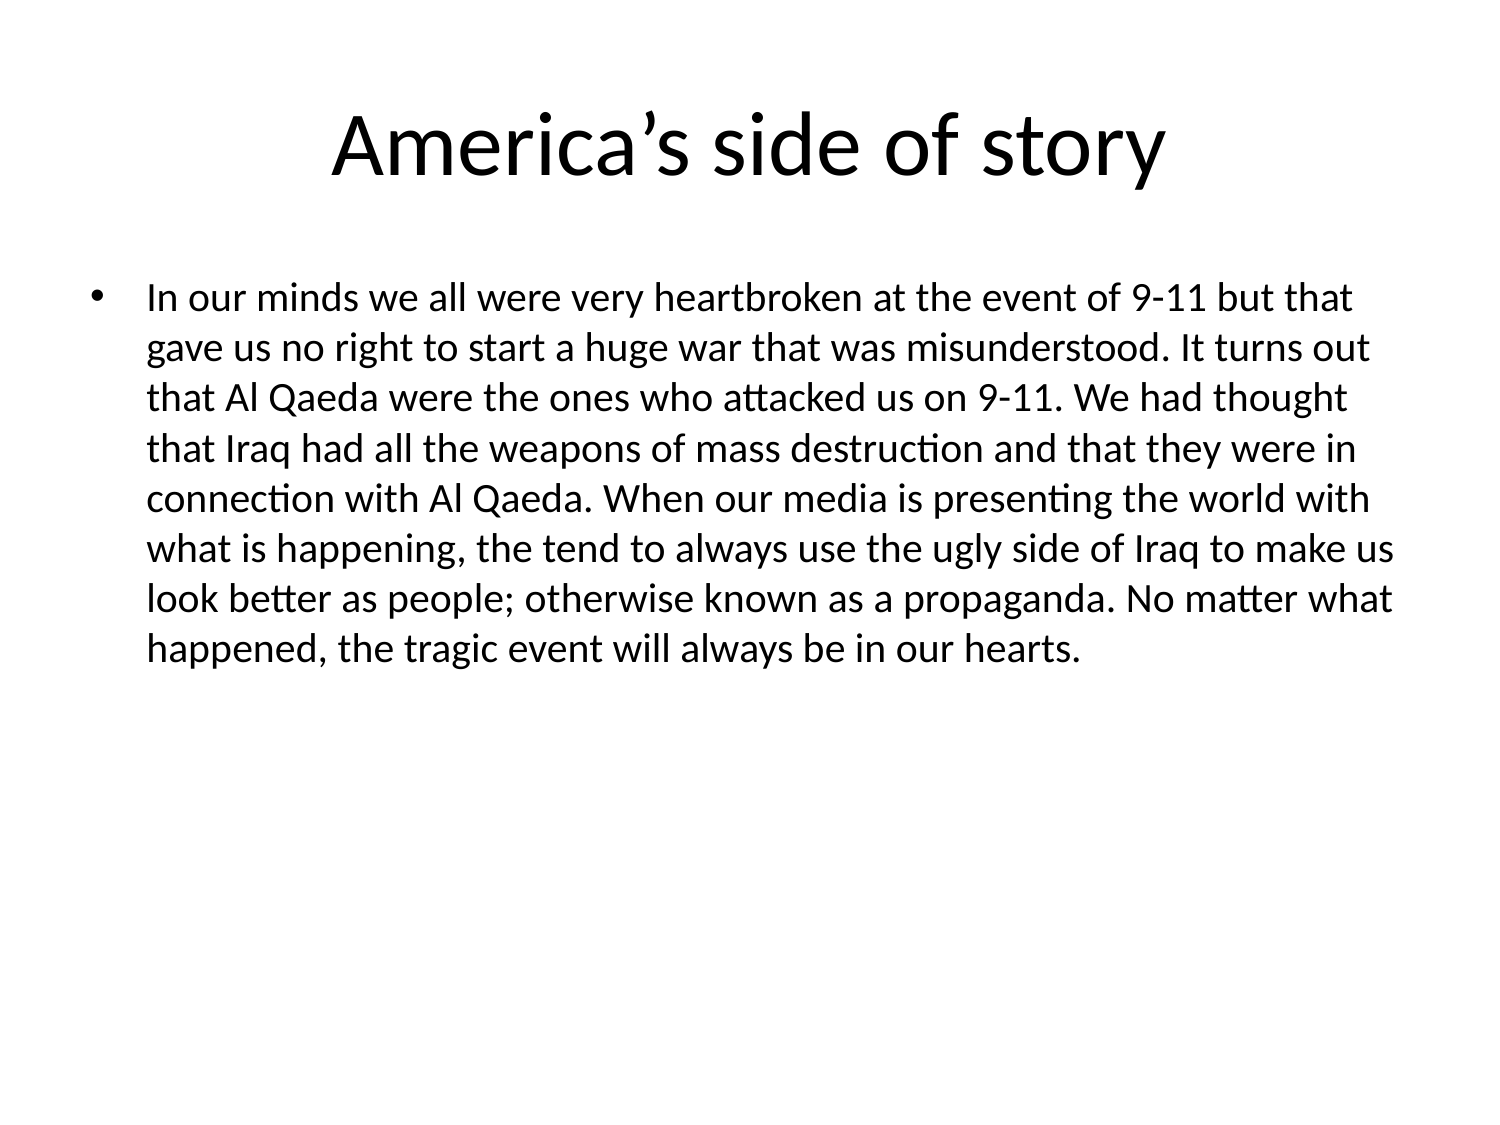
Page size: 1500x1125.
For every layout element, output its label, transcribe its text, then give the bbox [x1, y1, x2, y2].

title America’s side of story [75, 45, 1425, 233]
list In our minds we all were very heartbroken at the event of 9-11 but that gave us no right to start a huge war that was misunderstood. It turns out that Al Qaeda were the ones who attacked us on 9-11. We had thought that Iraq had all the weapons of mass destruction and that they were in connection with Al Qaeda. When our media is presenting the world with what is happening, the tend to always use the ugly side of Iraq to make us look better as people; otherwise known as a propaganda. No matter what happened, the tragic event will always be in our hearts. [75, 262, 1425, 1005]
